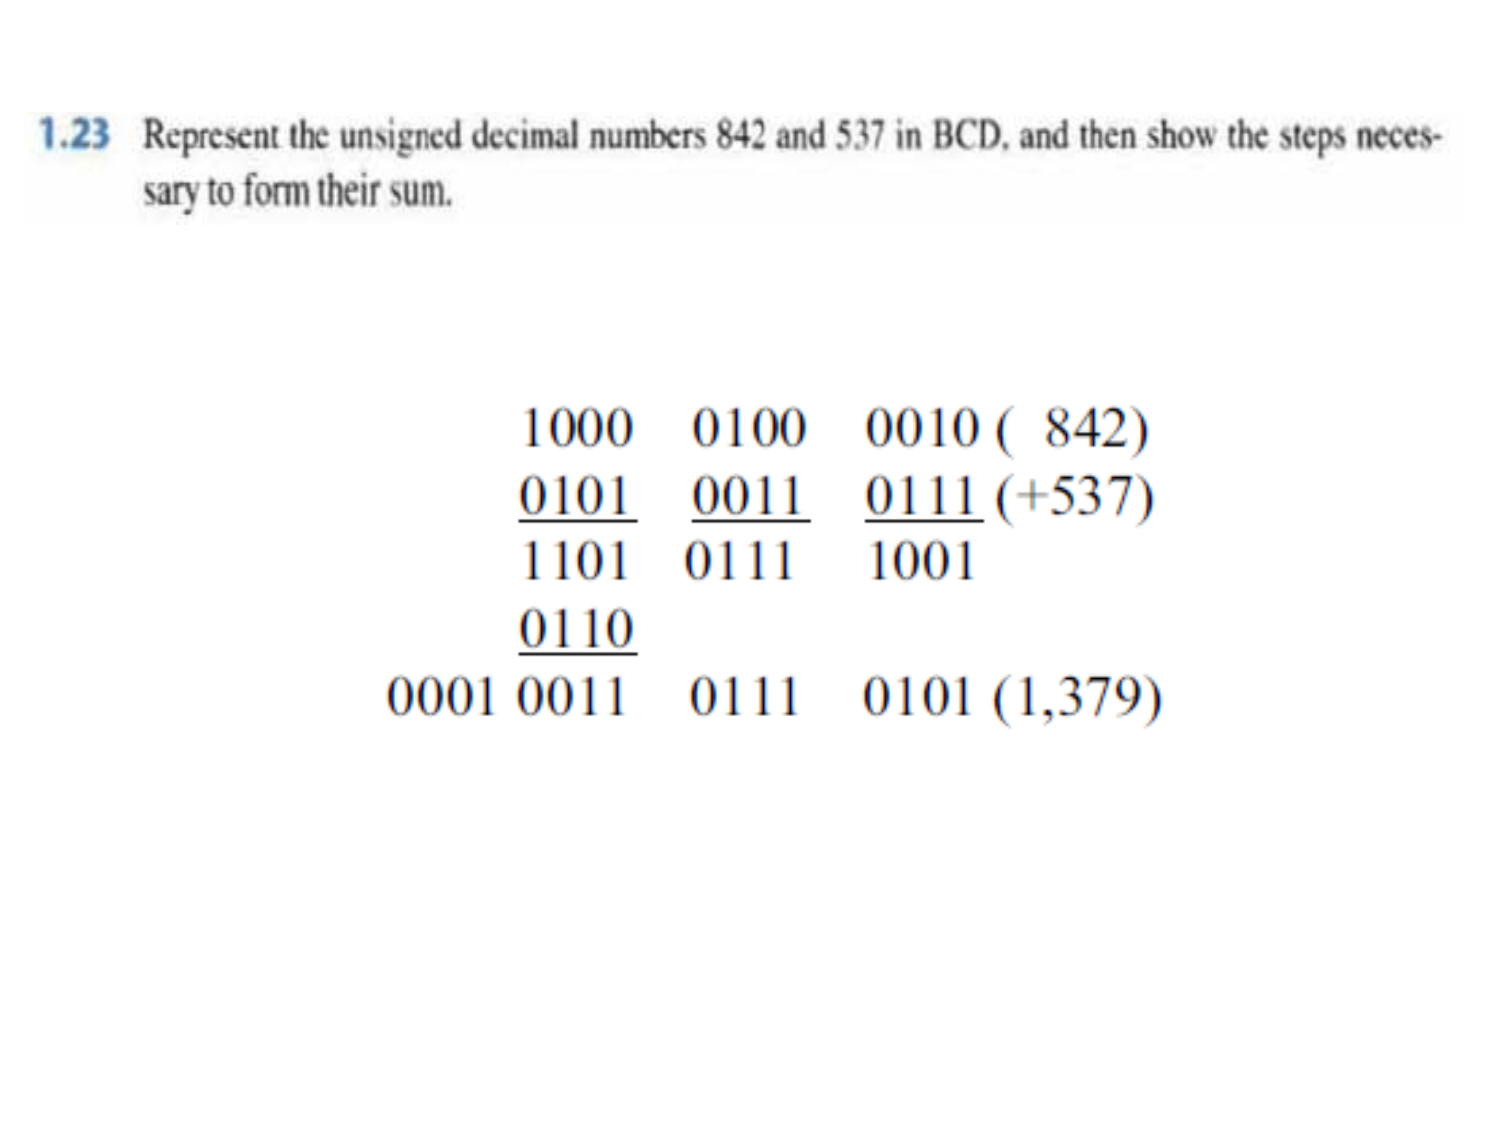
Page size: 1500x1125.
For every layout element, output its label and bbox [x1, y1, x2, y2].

picture [24, 112, 1463, 226]
picture [303, 374, 1251, 773]
